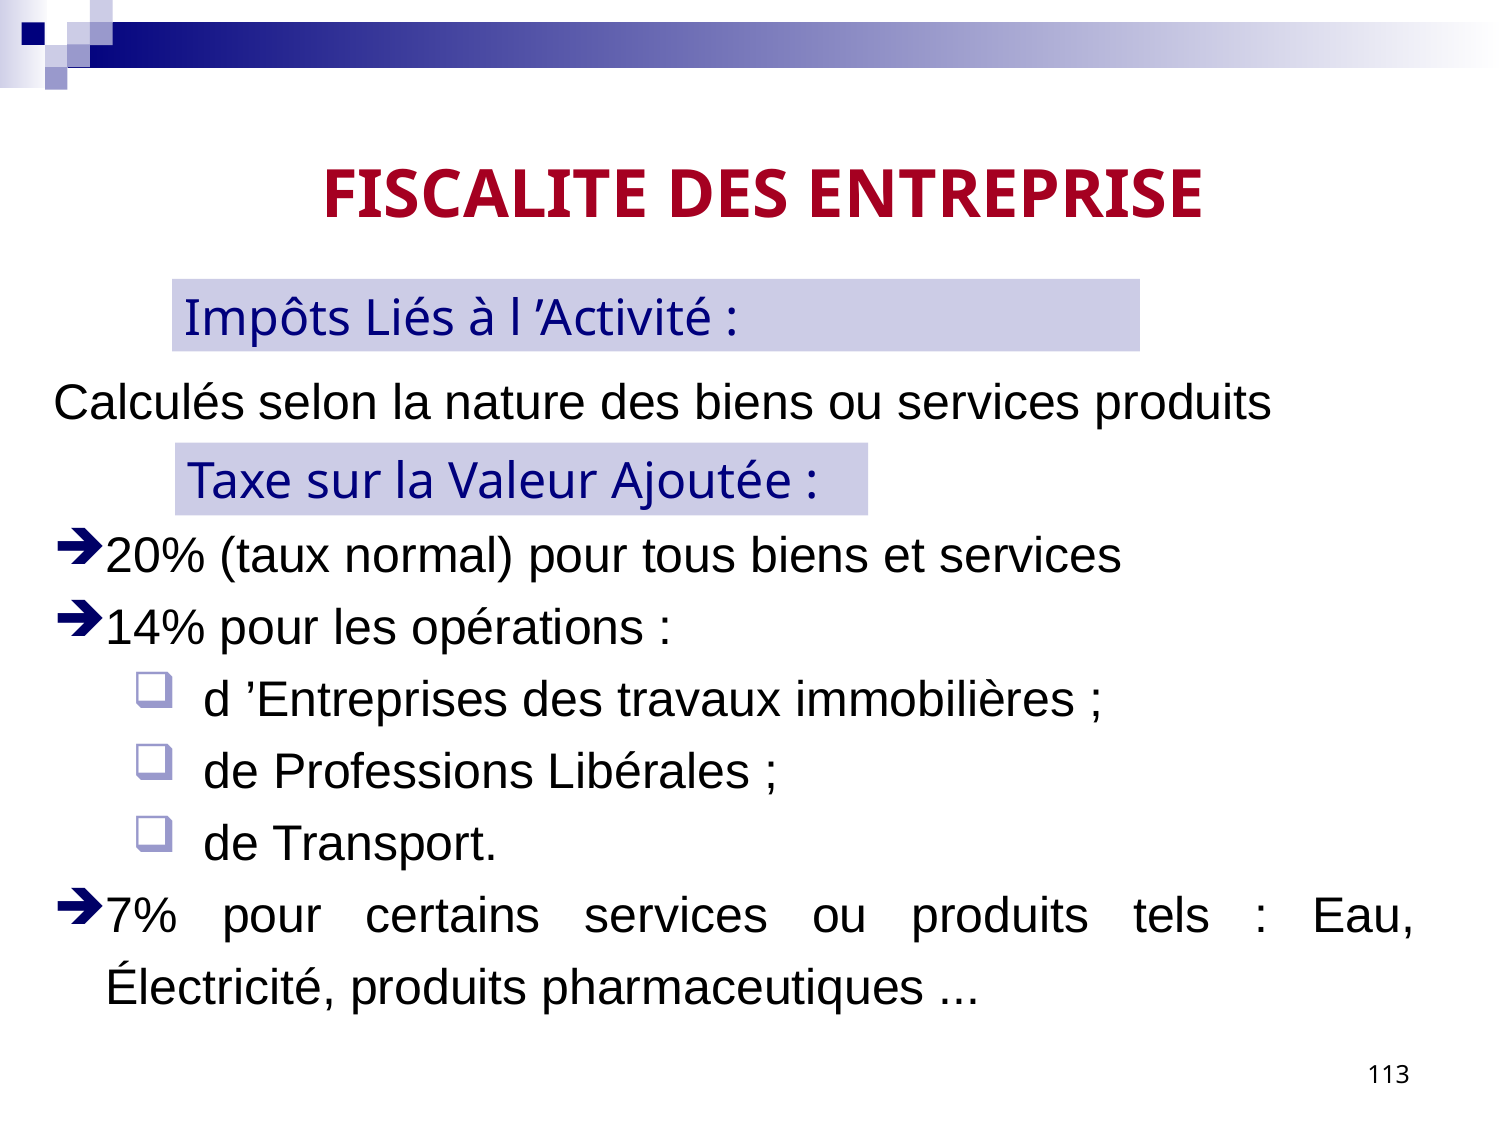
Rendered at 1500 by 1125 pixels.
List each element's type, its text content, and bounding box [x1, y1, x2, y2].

slide_number 113 [1074, 1025, 1425, 1100]
title FISCALITE DES ENTREPRISE [88, 78, 1439, 304]
text_box Impôts Liés à l ’Activité : [172, 304, 1140, 352]
text_box Calculés selon la nature des biens ou services produits [41, 363, 1447, 437]
text_box Taxe sur la Valeur Ajoutée : [175, 442, 869, 516]
text_box 20% (taux normal) pour tous biens et services 14% pour les opérations : d ’Entreprises des travaux immobilières ; de Professions Libérales ; de Transport. 7% pour certains services ou produits tels : Eau, Électricité, produits pharmaceutiques ... [41, 504, 1429, 1021]
